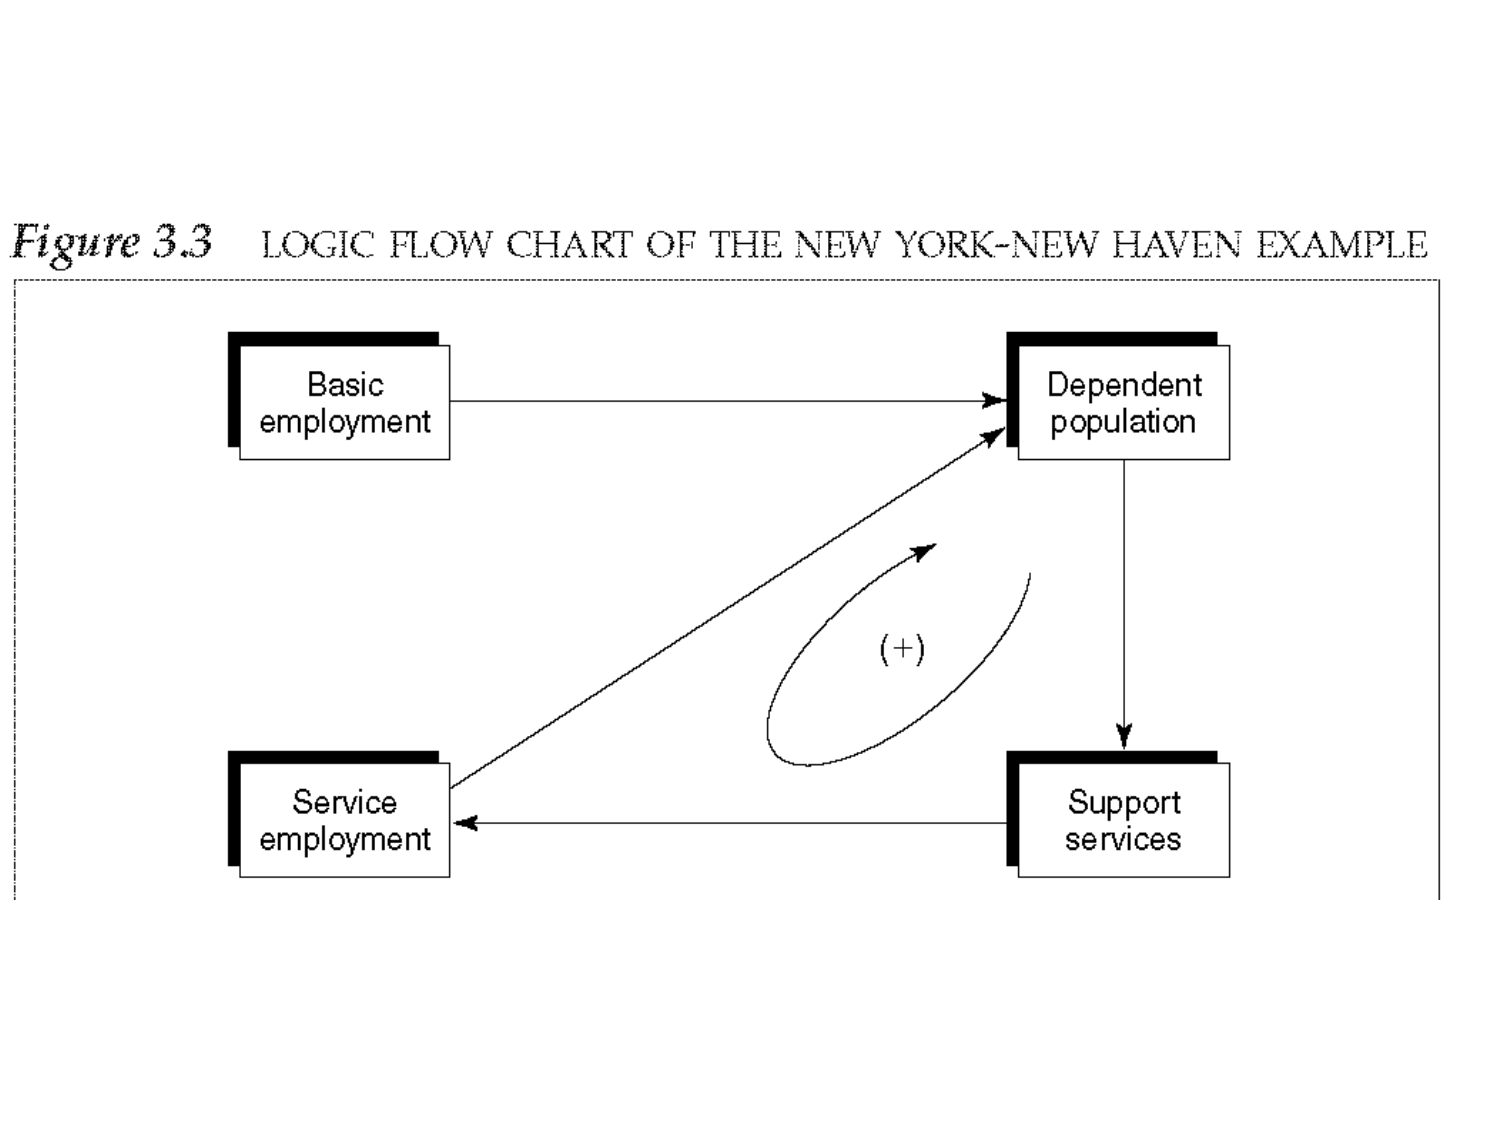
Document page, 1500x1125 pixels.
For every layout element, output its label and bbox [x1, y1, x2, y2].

picture [0, 205, 1463, 901]
